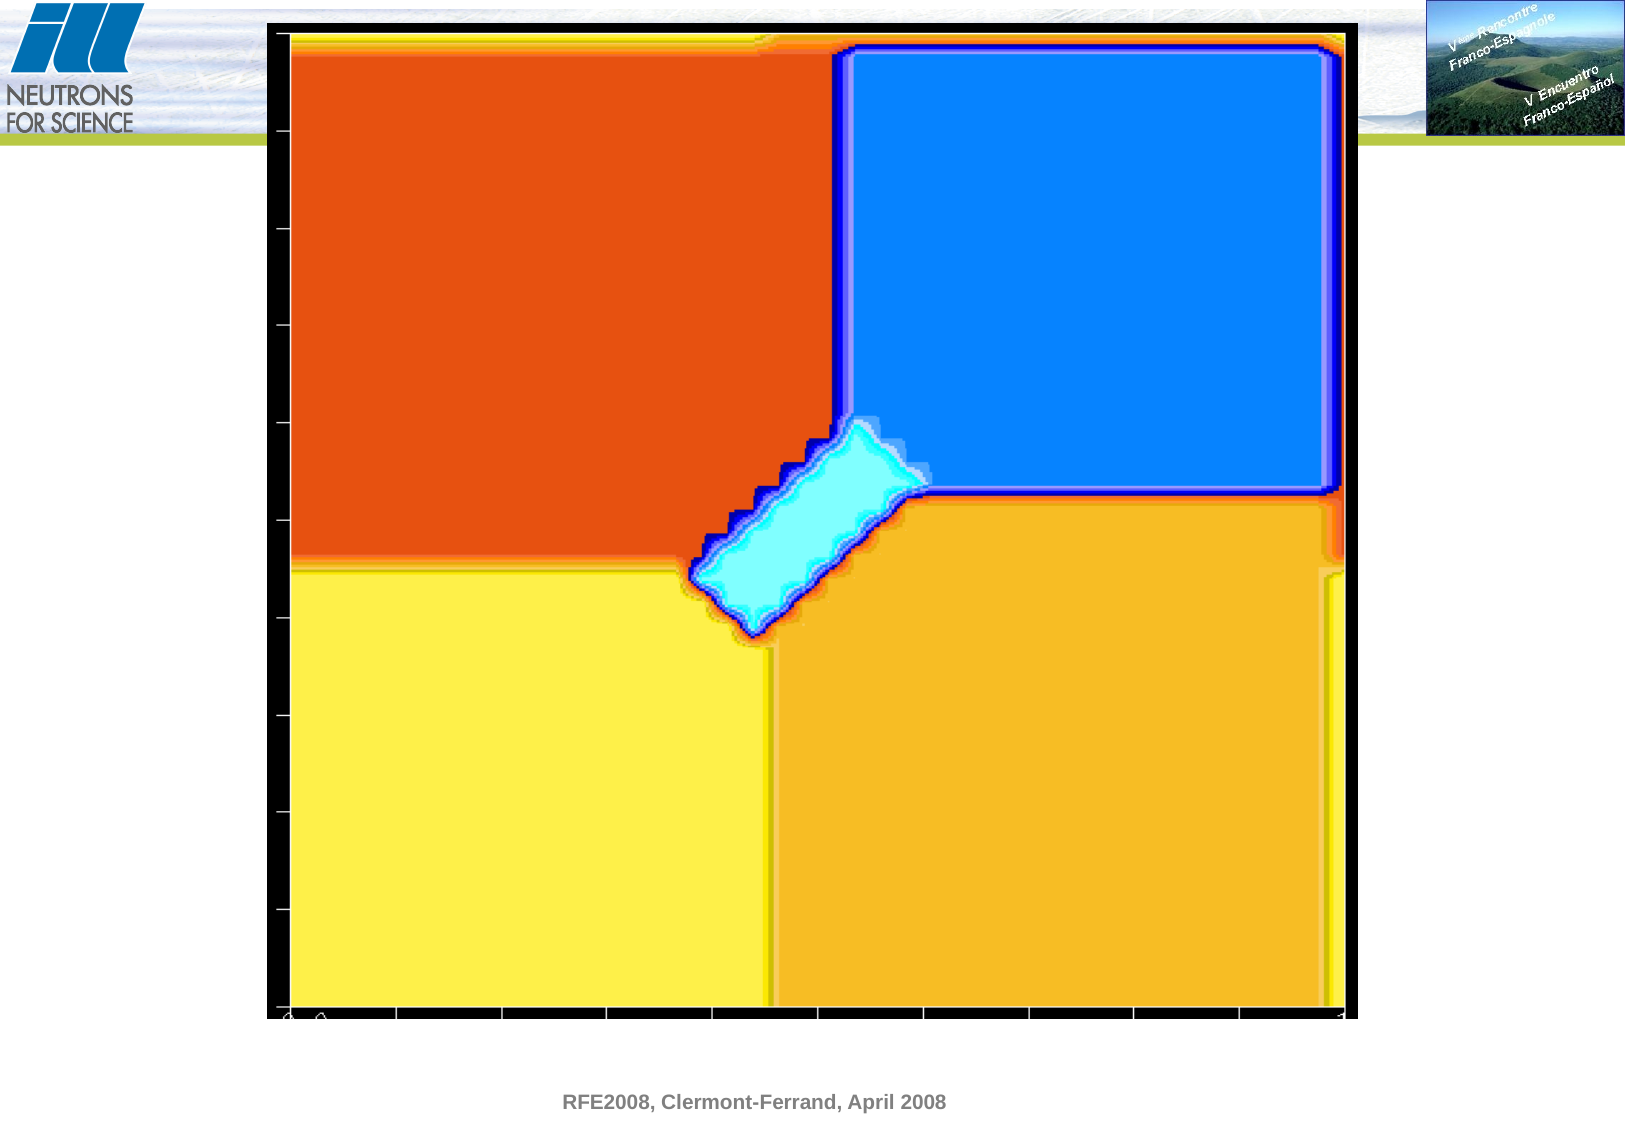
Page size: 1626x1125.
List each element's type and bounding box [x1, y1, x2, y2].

picture [0, 0, 1625, 136]
text_box [267, 22, 1359, 1019]
